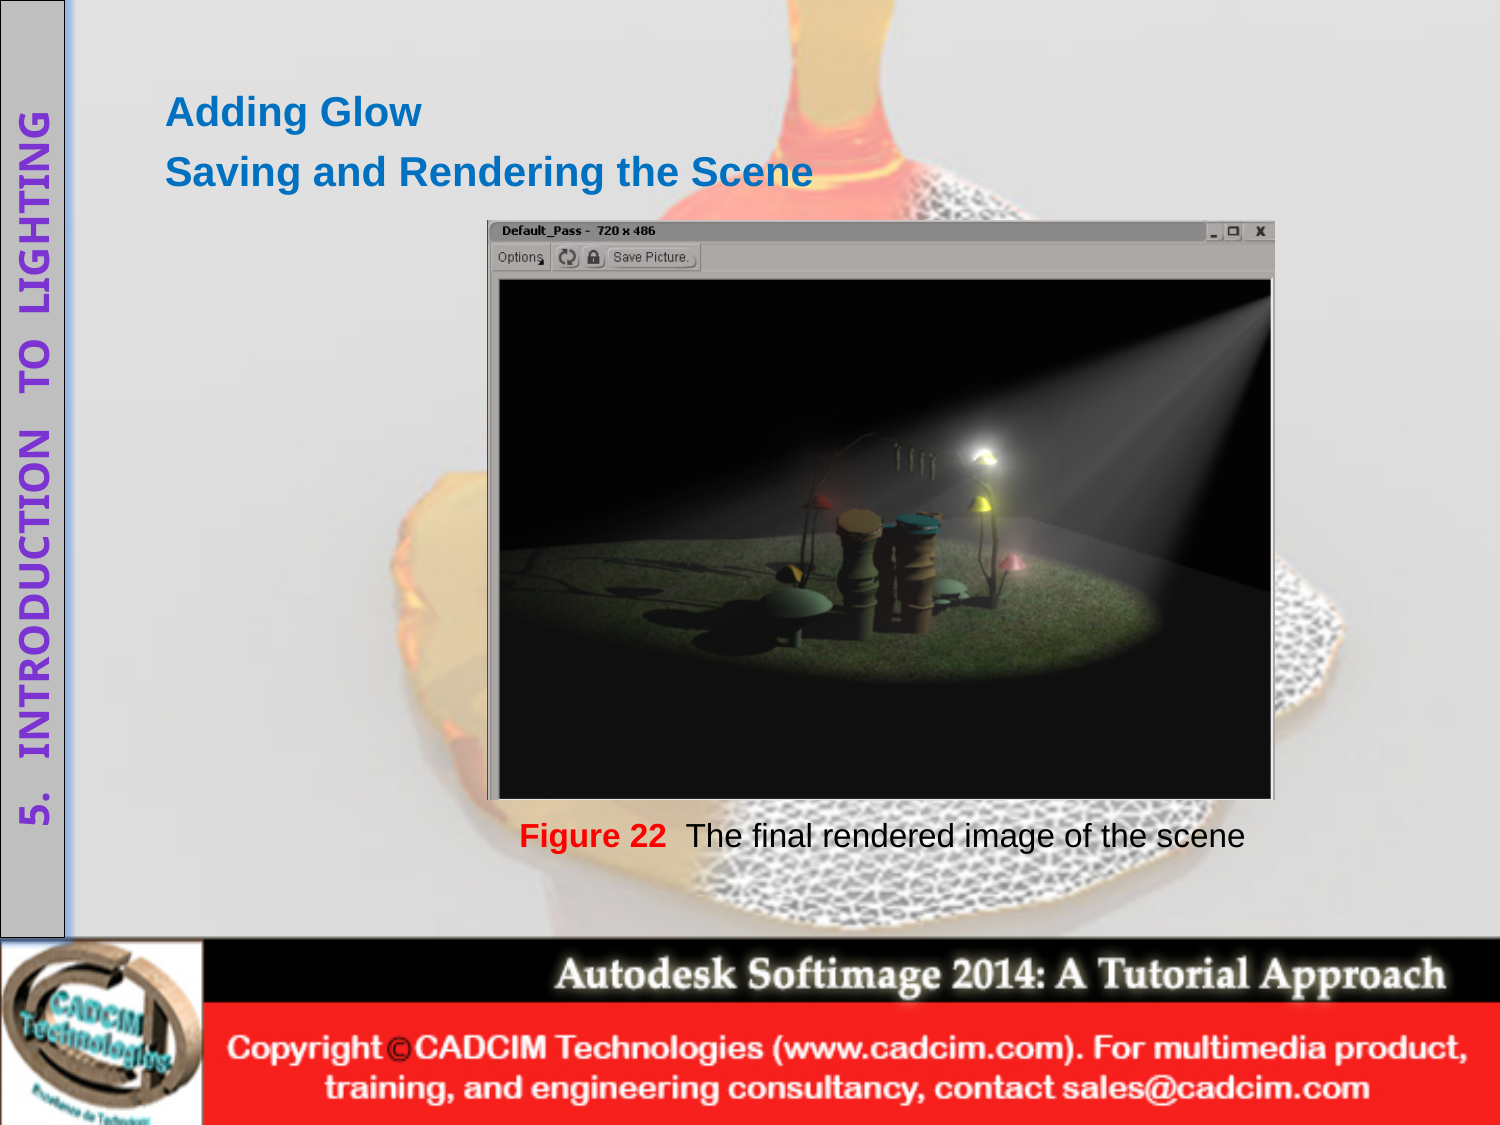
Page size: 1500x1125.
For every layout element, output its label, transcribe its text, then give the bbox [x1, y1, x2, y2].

text_box Saving and Rendering the Scene [149, 137, 988, 203]
text_box Adding Glow [150, 76, 563, 137]
picture [0, 0, 1500, 1125]
text_box Figure 22 The final rendered image of the scene [399, 806, 1375, 862]
